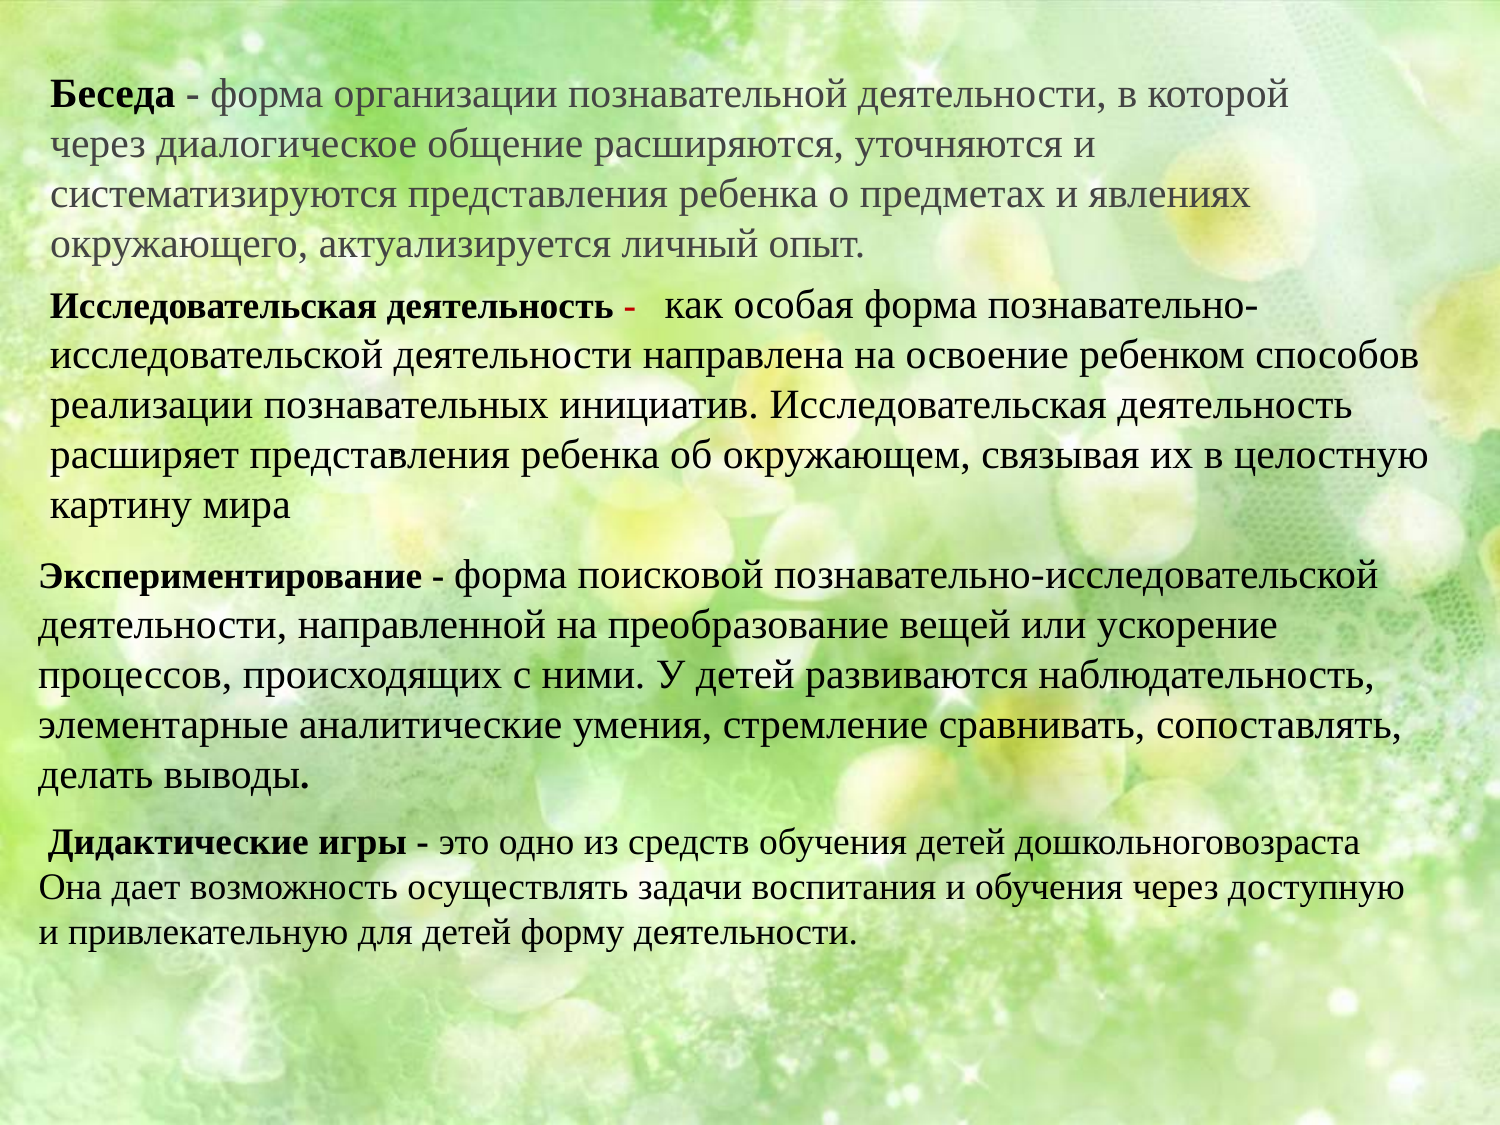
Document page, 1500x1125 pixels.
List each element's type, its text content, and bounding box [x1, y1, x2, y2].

text_box Исследовательская деятельность - как особая форма познавательно-исследовательской деятельности направлена на освоение ребенком способов реализации познавательных инициатив. Исследовательская деятельность расширяет представления ребенка об окружающем, связывая их в целостную картину мира [35, 269, 1465, 580]
text_box Беседа - форма организации познавательной деятельности, в которой через диалогическое общение расширяются, уточняются и систематизируются представления ребенка о предметах и явлениях окружающего, актуализируется личный опыт. [35, 58, 1407, 274]
text_box - [374, 418, 1125, 479]
picture [0, 0, 1500, 1125]
text_box Дидактические игры - это одно из средств обучения детей дошкольноговозраста Она дает возможность осуществлять задачи воспитания и обучения через доступную и привлекательную для детей форму деятельности. [23, 809, 1442, 1005]
text_box Экспериментирование - форма поисковой познавательно-исследовательской деятельности, направленной на преобразование вещей или ускорение процессов, происходящих с ними. У детей развиваются наблюдательность, элементарные аналитические умения, стремление сравнивать, сопоставлять, делать выводы. [23, 539, 1465, 804]
